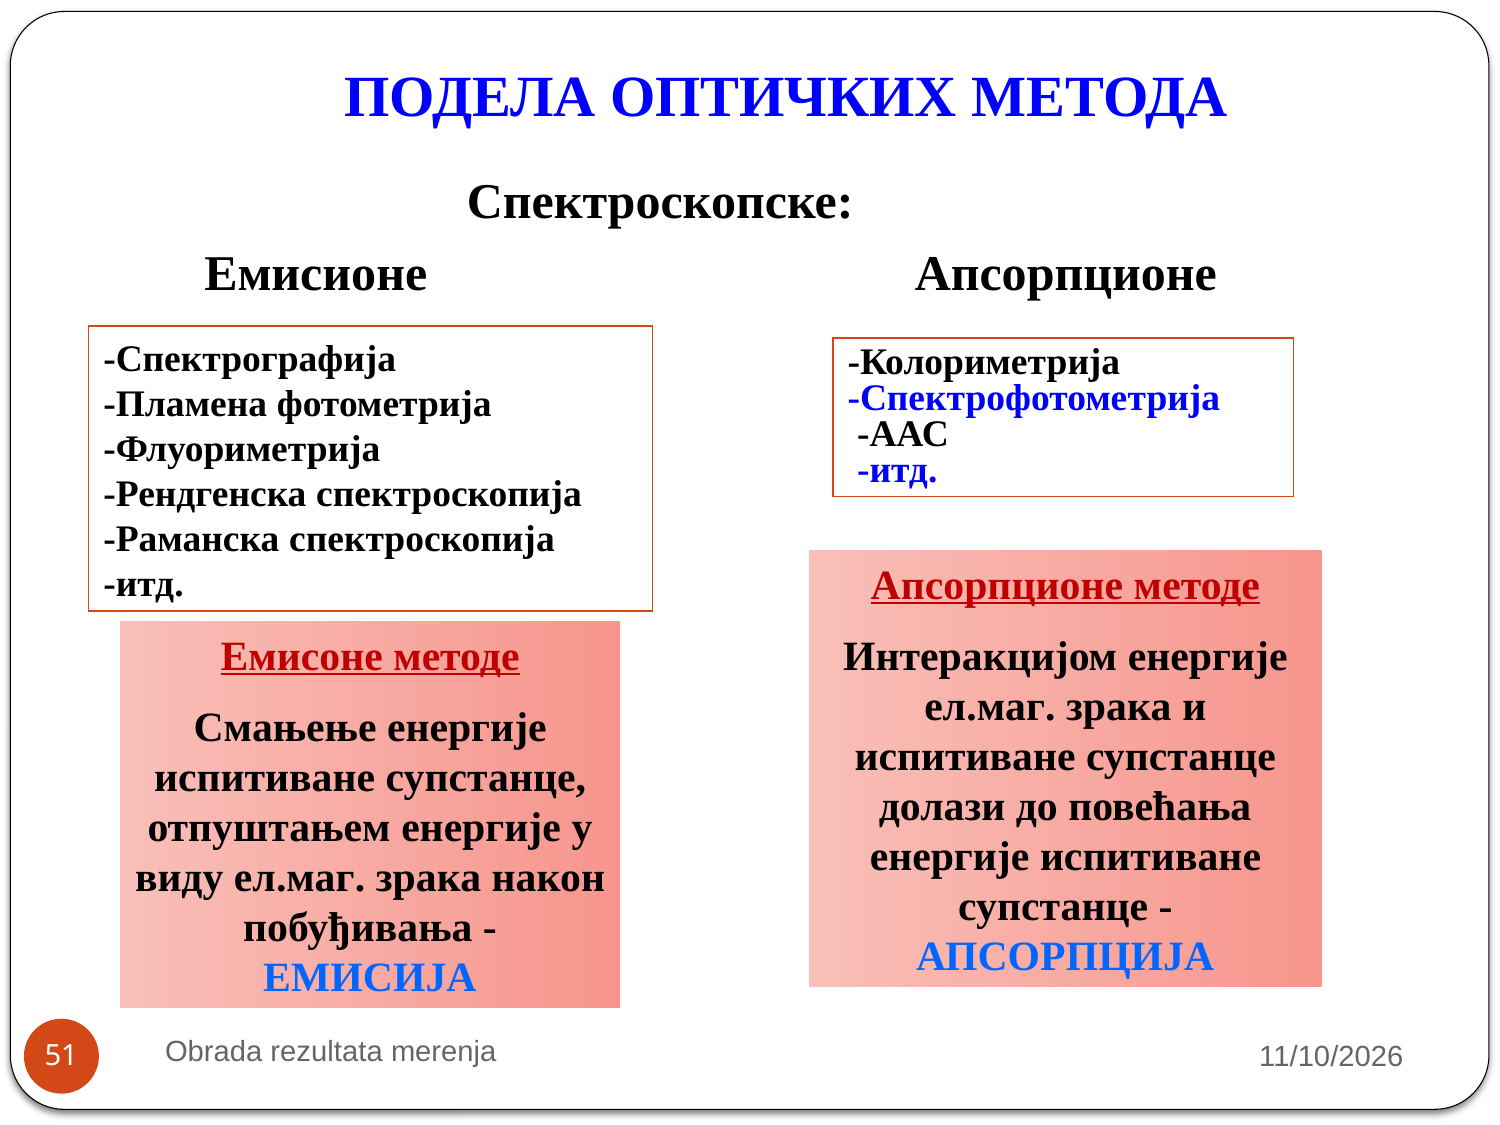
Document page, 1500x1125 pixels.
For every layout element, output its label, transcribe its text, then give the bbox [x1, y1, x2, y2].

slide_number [1012, 1015, 1419, 1094]
text_box Апсорпционе методе Интеракцијом енергије ел.маг. зрака и испитиване супстанце долази до повећања енергије испитиване супстанце - АПСОРПЦИЈА [809, 550, 1322, 987]
title ПОДЕЛА ОПТИЧКИХ МЕТОДА [147, 30, 1275, 144]
text_box Емисоне методе Смањење енергије испитиване супстанце, отпуштањем енергије у виду ел.маг. зрака након побуђивања - ЕМИСИЈА [120, 621, 621, 1008]
text_box -Спектрографија -Пламена фотометрија -Флуориметрија -Рендгенска спектроскопија -Раманска спектроскопија -итд. [88, 326, 653, 611]
list Спектроскопске: Емисионе Апсорпционе [76, 160, 1307, 315]
slide_number 51 [23, 1018, 99, 1094]
text_box -Колориметрија -Спектрофотометрија -ААС -итд. [832, 337, 1294, 497]
footer Obrada rezultata merenja [150, 1012, 800, 1088]
